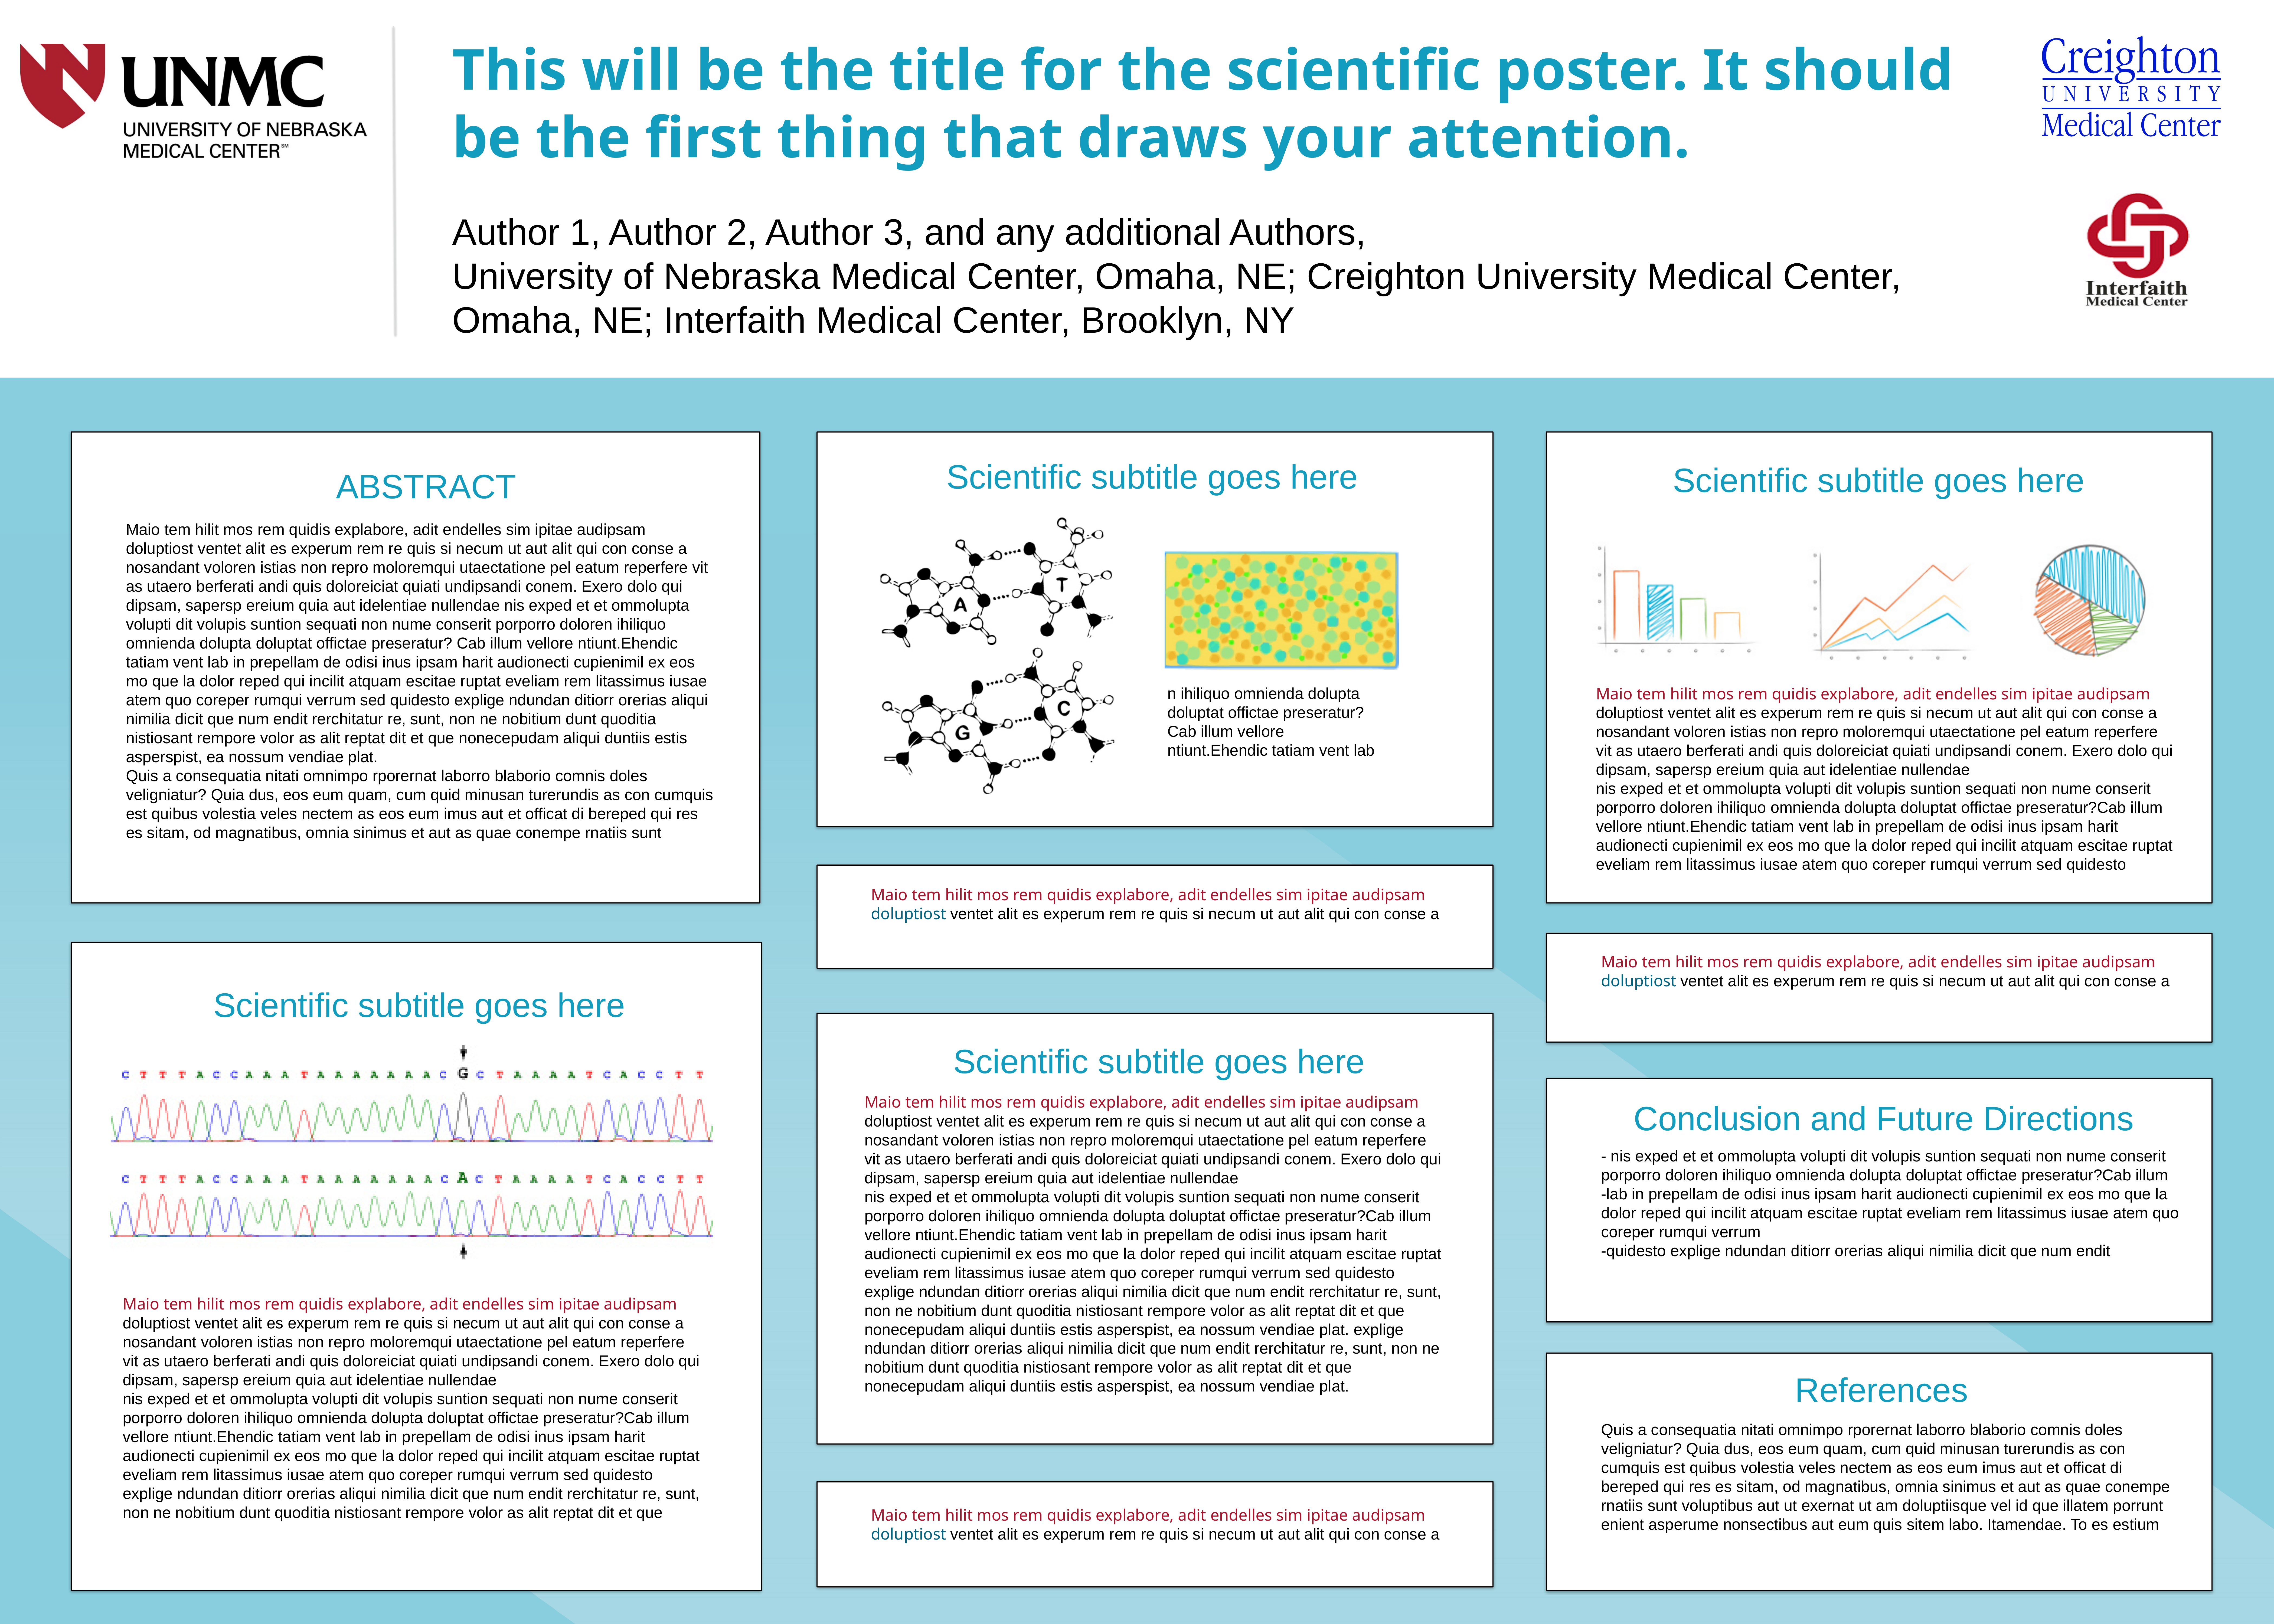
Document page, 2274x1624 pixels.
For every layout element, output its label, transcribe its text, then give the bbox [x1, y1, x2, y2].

text_box This will be the title for the scientific poster. It should be the first thing that draws your attention. [448, 31, 2116, 171]
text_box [393, 26, 396, 336]
text_box Author 1, Author 2, Author 3, and any additional Authors, University of Nebraska Medical Center, Omaha, NE; Creighton University Medical Center, Omaha, NE; Interfaith Medical Center, Brooklyn, NY [448, 206, 2146, 342]
picture [0, 378, 2274, 1624]
picture [2042, 35, 2221, 137]
picture [20, 44, 367, 158]
picture [2084, 193, 2190, 308]
